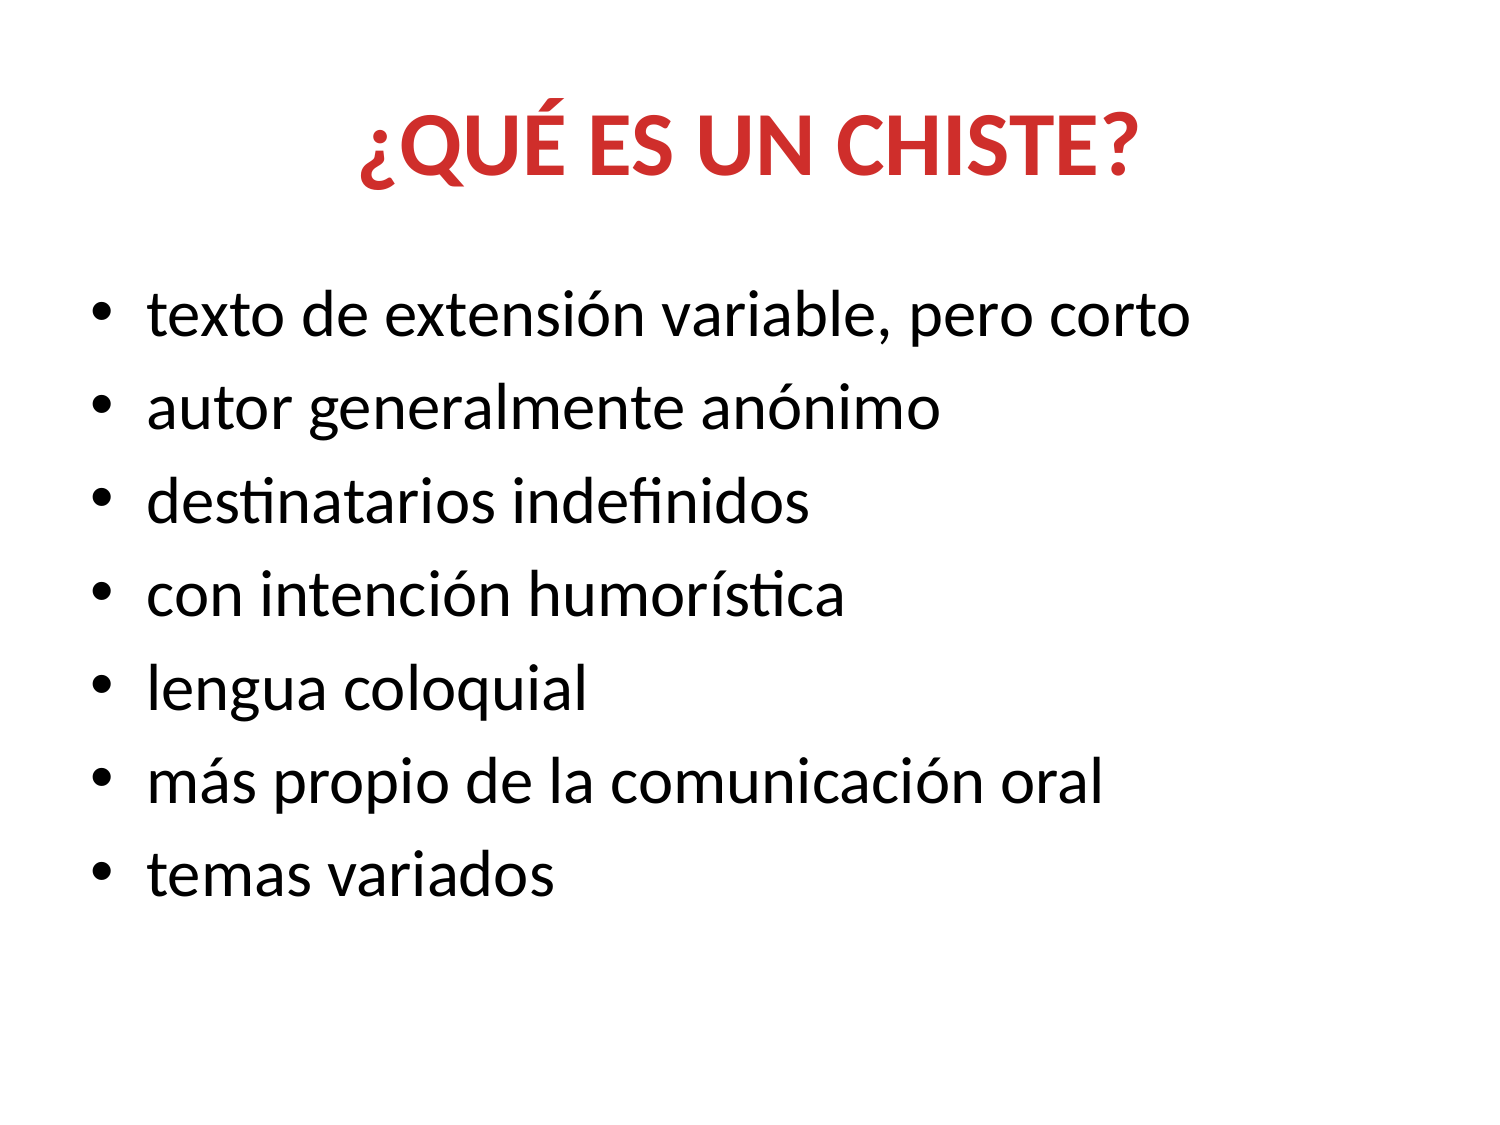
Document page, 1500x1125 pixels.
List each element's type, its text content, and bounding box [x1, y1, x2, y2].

title ¿QUÉ ES UN CHISTE? [75, 45, 1425, 233]
list texto de extensión variable, pero corto autor generalmente anónimo destinatarios indefinidos con intención humorística lengua coloquial más propio de la comunicación oral temas variados [75, 262, 1425, 1005]
